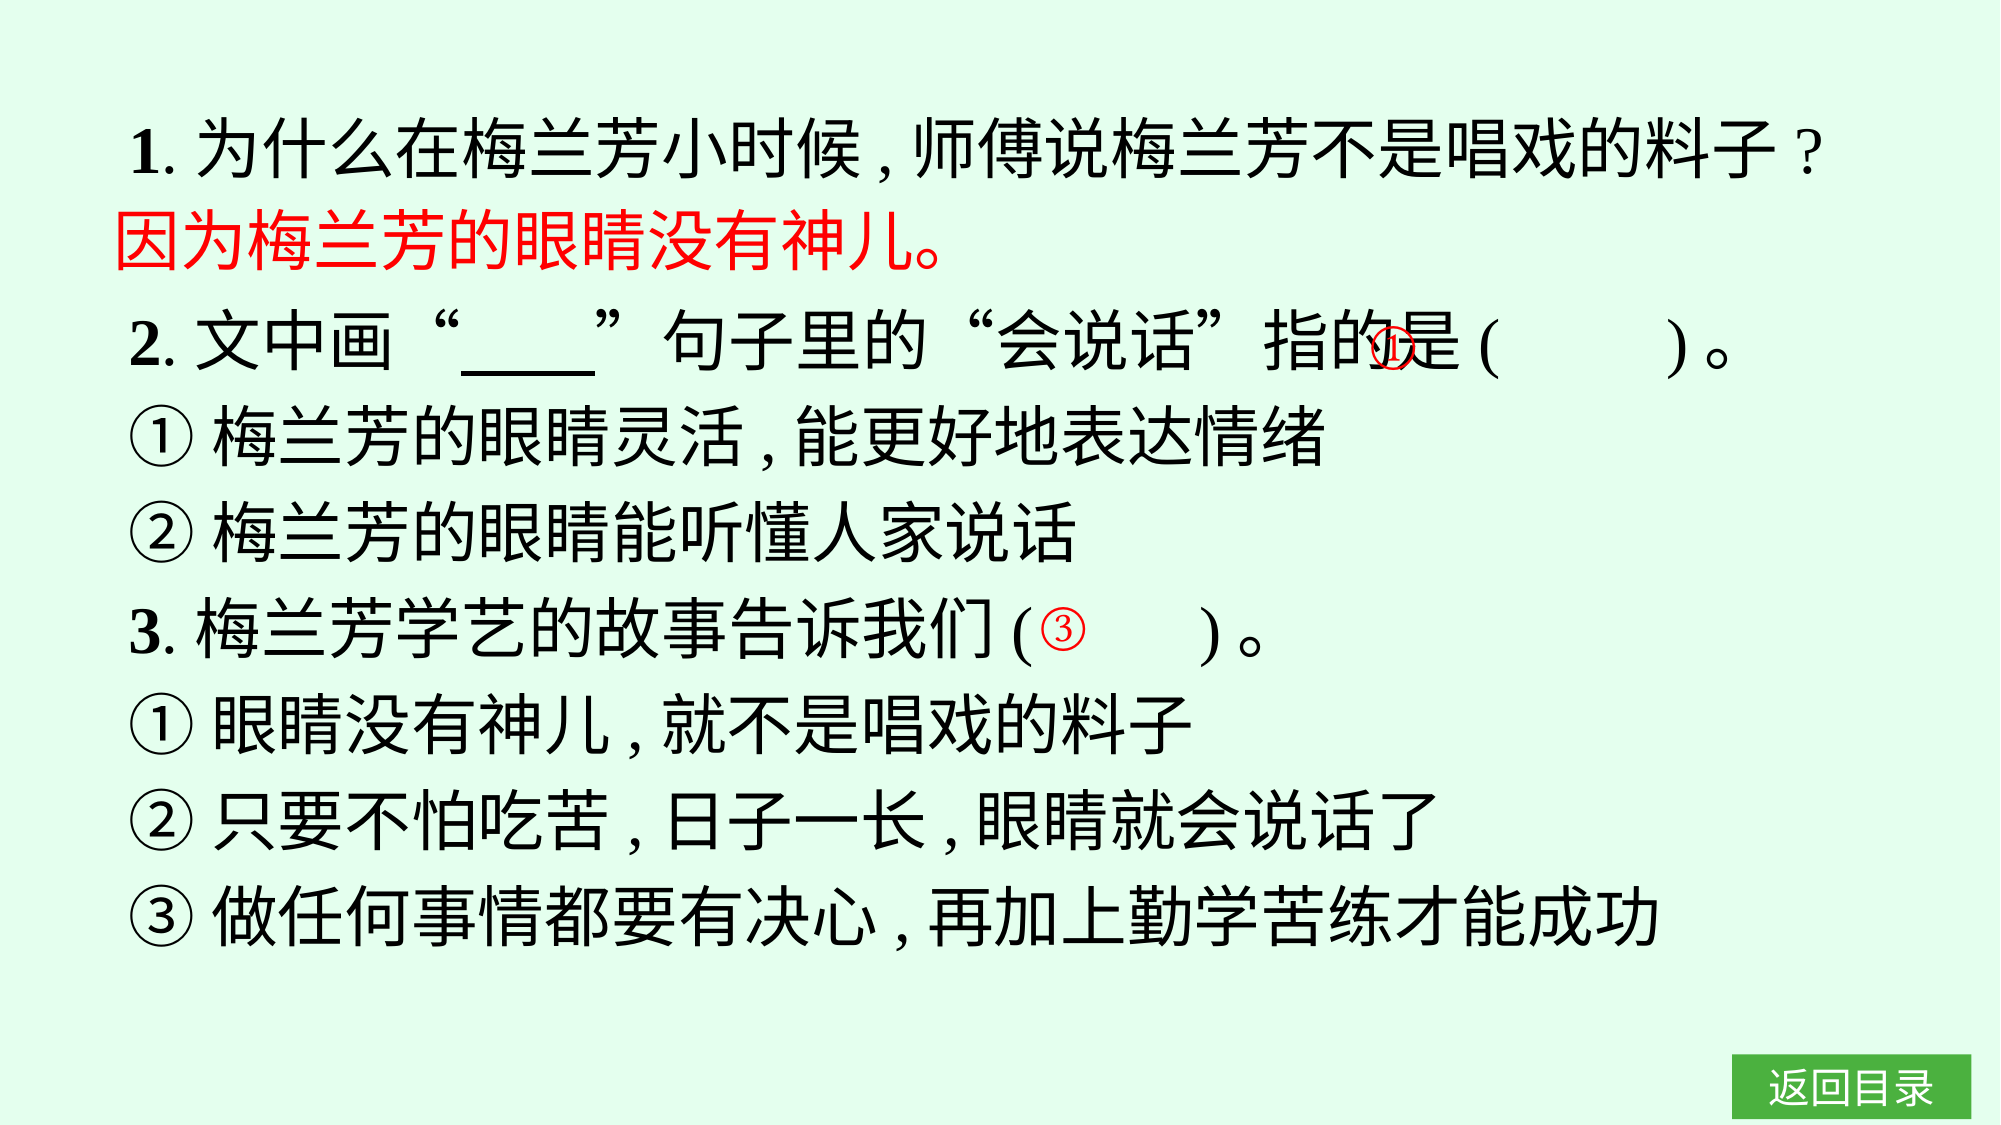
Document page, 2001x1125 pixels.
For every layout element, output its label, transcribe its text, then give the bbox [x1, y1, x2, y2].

text_box 1.为什么在梅兰芳小时候,师傅说梅兰芳不是唱戏的料子? 2.文中画“ ”句子里的“会说话”指的是( )。 ①梅兰芳的眼睛灵活,能更好地表达情绪 ②梅兰芳的眼睛能听懂人家说话 3.梅兰芳学艺的故事告诉我们( )。 ①眼睛没有神儿,就不是唱戏的料子 ②只要不怕吃苦,日子一长,眼睛就会说话了 ③做任何事情都要有决心,再加上勤学苦练才能成功 [113, 84, 1887, 962]
text_box 因为梅兰芳的眼睛没有神儿。 [98, 175, 996, 287]
text_box ① [1354, 280, 1435, 391]
text_box ③ [1023, 560, 1105, 672]
